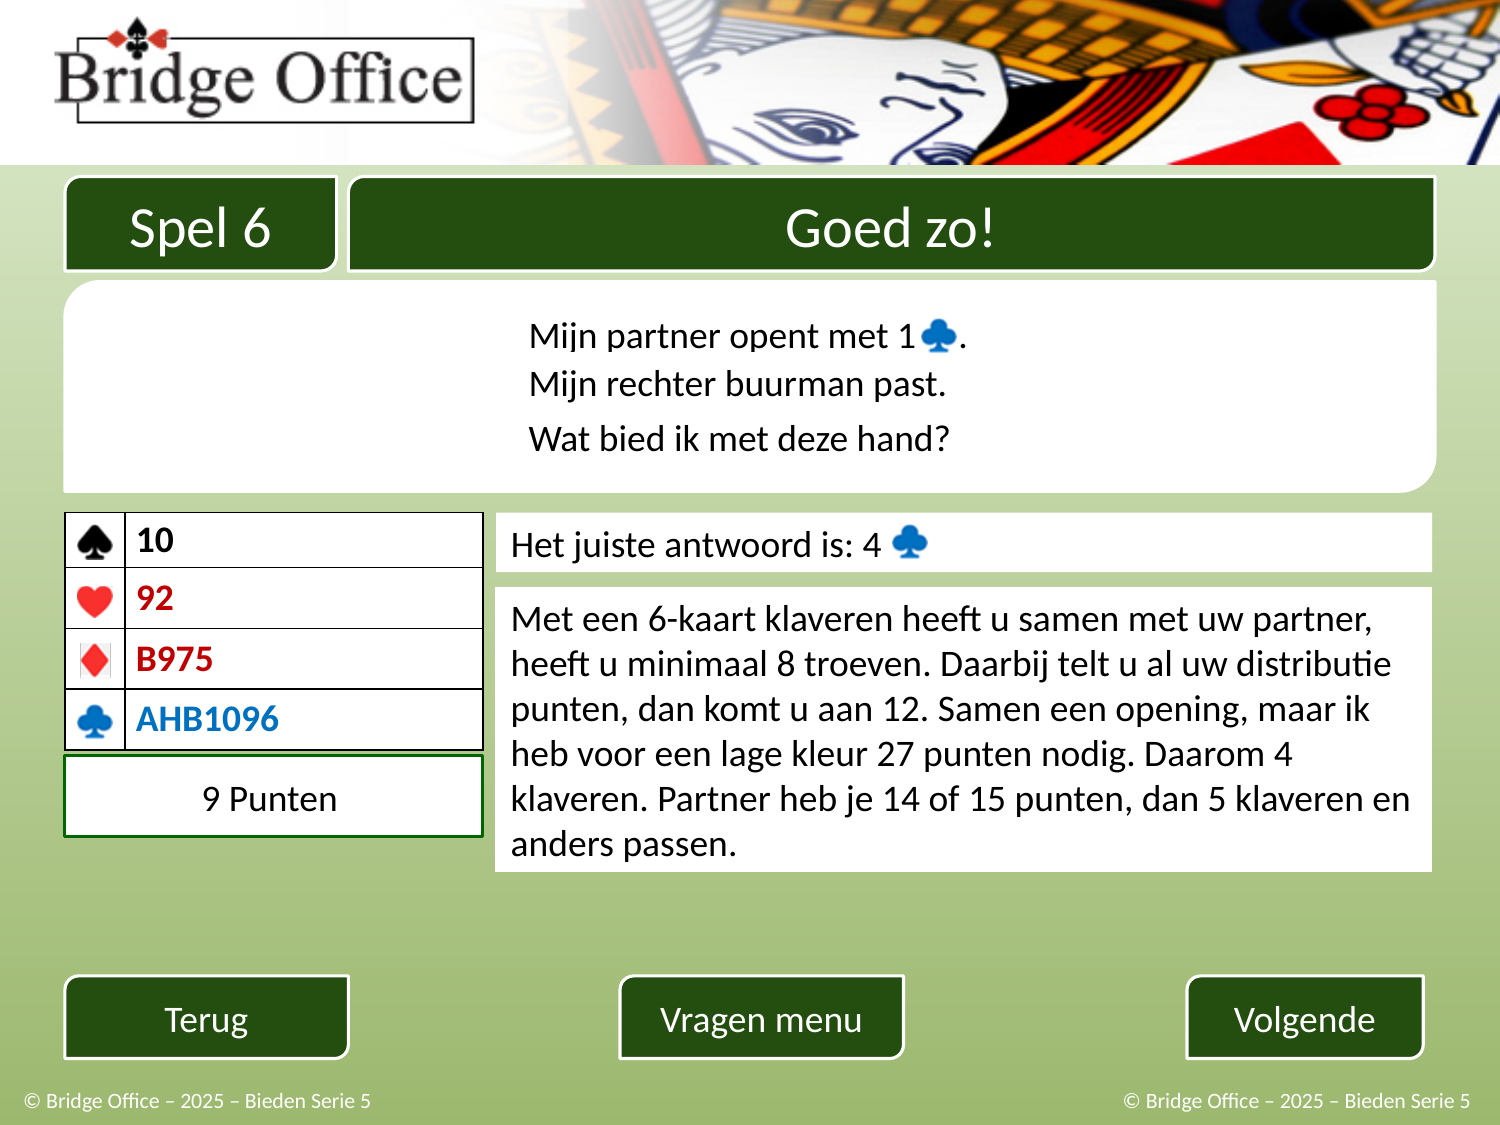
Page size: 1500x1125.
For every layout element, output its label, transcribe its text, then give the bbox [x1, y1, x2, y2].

picture [0, 0, 1500, 166]
text_box Met een 6-kaart klaveren heeft u samen met uw partner, heeft u minimaal 8 troeven. Daarbij telt u al uw distributie punten, dan komt u aan 12. Samen een opening, maar ik heb voor een lage kleur 27 punten nodig. Daarom 4 klaveren. Partner heb je 14 of 15 punten, dan 5 klaveren en anders passen. [495, 587, 1432, 872]
text_box © Bridge Office – 2025 – Bieden Serie 5 [8, 1079, 393, 1121]
table_cell [66, 690, 124, 749]
table_cell B975 [126, 629, 482, 688]
text_box Mijn rechter buurman past. [513, 352, 987, 406]
table_cell [66, 629, 124, 688]
table_header [66, 513, 124, 567]
text_box Goed zo! [346, 179, 1437, 273]
table_header 10 [126, 513, 482, 567]
text_box © Bridge Office – 2025 – Bieden Serie 5 [1107, 1079, 1500, 1121]
table_cell AHB1096 [126, 690, 482, 749]
text_box Vragen menu [618, 974, 906, 1061]
picture [892, 524, 928, 561]
picture [77, 643, 114, 679]
table_cell 92 [126, 568, 482, 628]
text_box [63, 280, 1437, 493]
text_box Spel 6 [63, 179, 339, 273]
text_box Het juiste antwoord is: 4 [496, 512, 1433, 573]
picture [77, 703, 114, 740]
text_box Wat bied ik met deze hand? [513, 406, 987, 467]
picture [77, 585, 114, 618]
text_box Volgende [1185, 974, 1425, 1061]
picture [77, 524, 114, 561]
text_box Mijn partner opent met 1 . [513, 303, 1022, 364]
table_cell [66, 568, 124, 628]
text_box 9 Punten [63, 754, 484, 838]
text_box Terug [63, 974, 350, 1061]
picture [920, 318, 957, 354]
